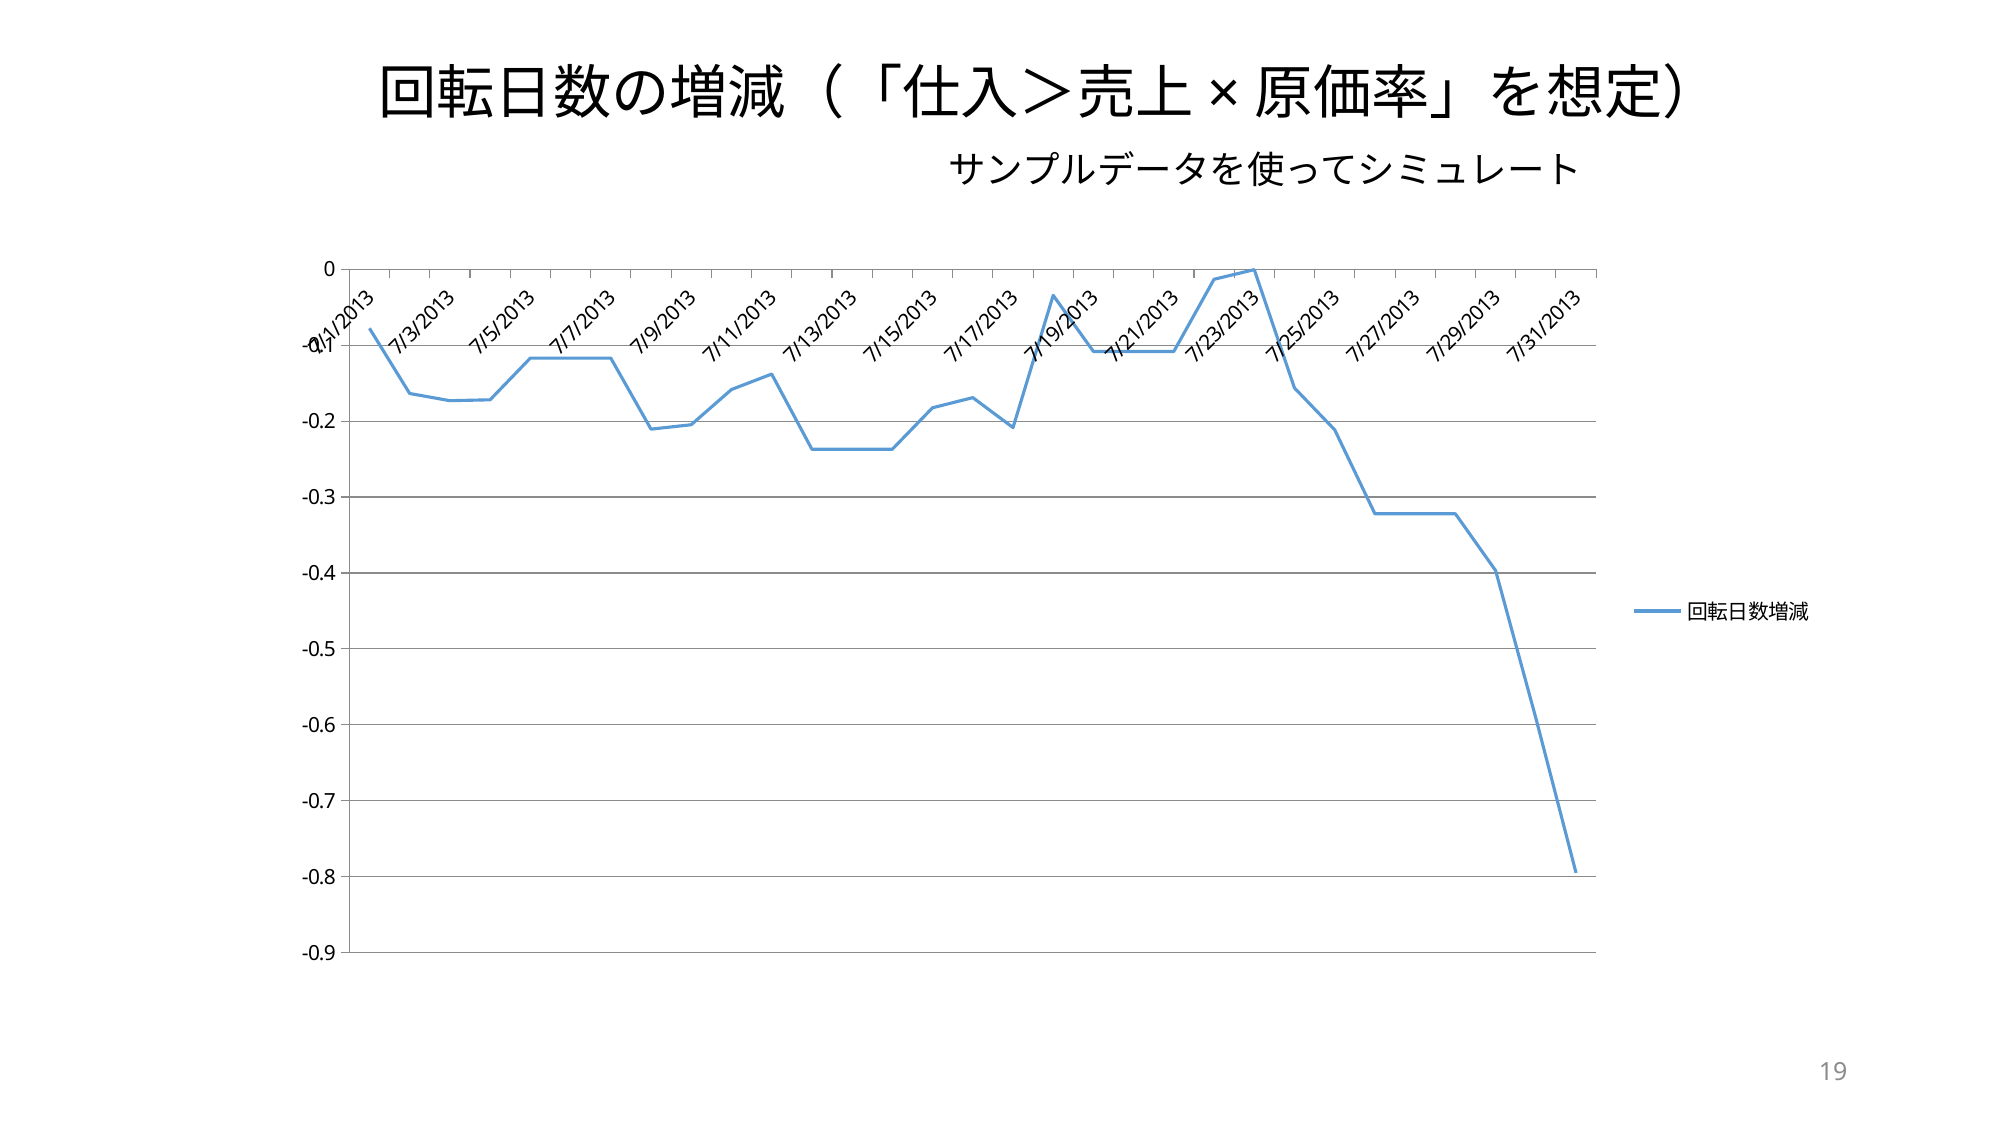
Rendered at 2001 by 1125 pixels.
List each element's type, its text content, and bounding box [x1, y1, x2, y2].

text_box 回転日数の増減（「仕入＞売上×原価率」を想定） [363, 47, 1736, 133]
chart [270, 240, 1829, 982]
slide_number 19 [1412, 1042, 1863, 1103]
text_box サンプルデータを使ってシミュレート [933, 138, 1598, 199]
